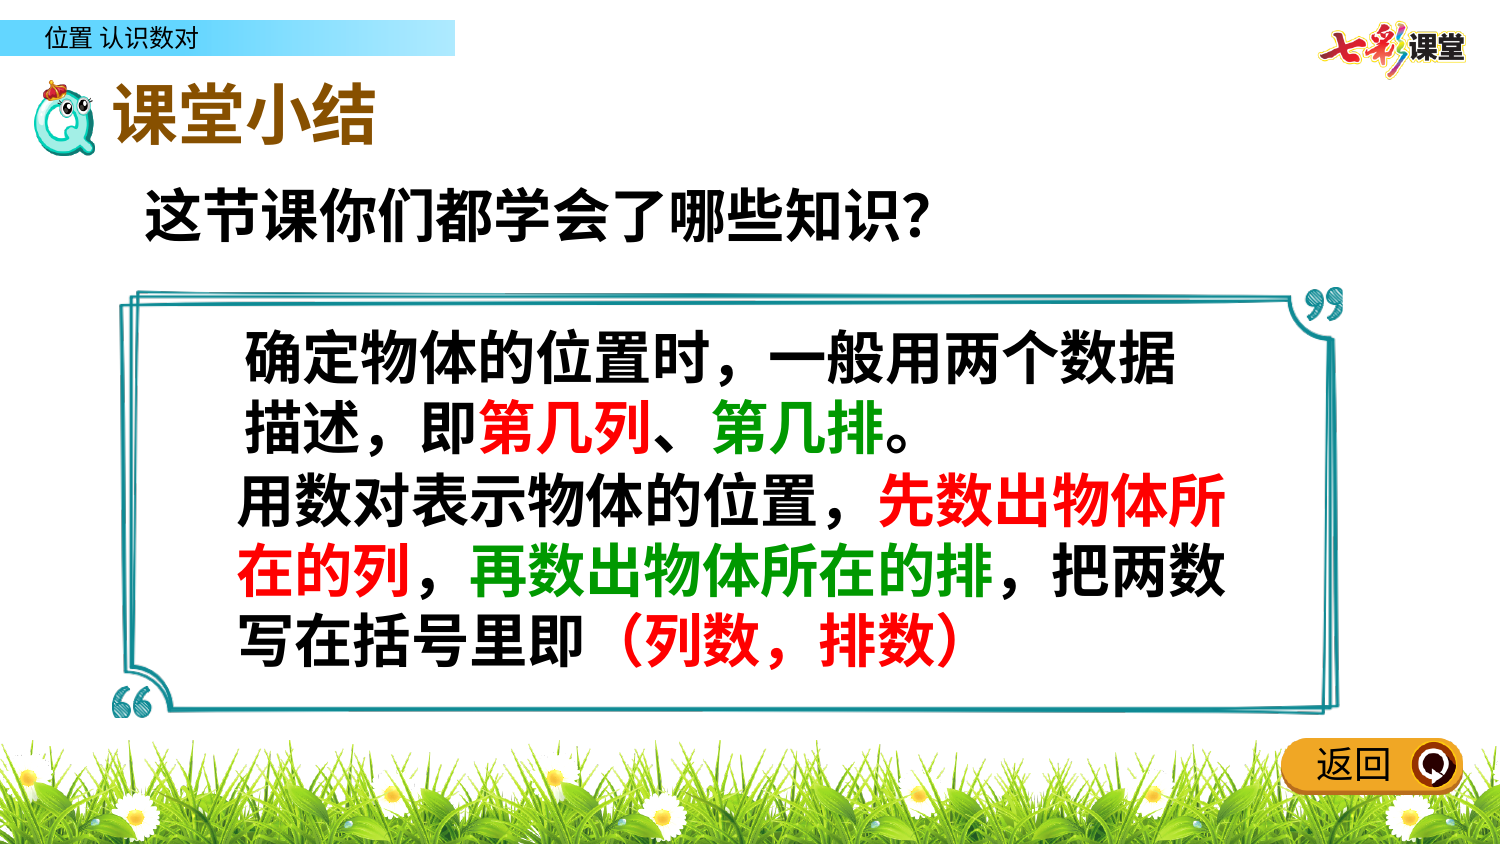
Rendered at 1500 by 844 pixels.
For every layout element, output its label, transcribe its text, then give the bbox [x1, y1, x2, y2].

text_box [1281, 733, 1464, 795]
text_box 这节课你们都学会了哪些知识？ [133, 173, 972, 255]
picture [34, 80, 96, 156]
picture [111, 287, 1343, 718]
picture [0, 740, 1500, 844]
picture [1316, 20, 1468, 80]
text_box 课堂小结 [100, 67, 404, 159]
